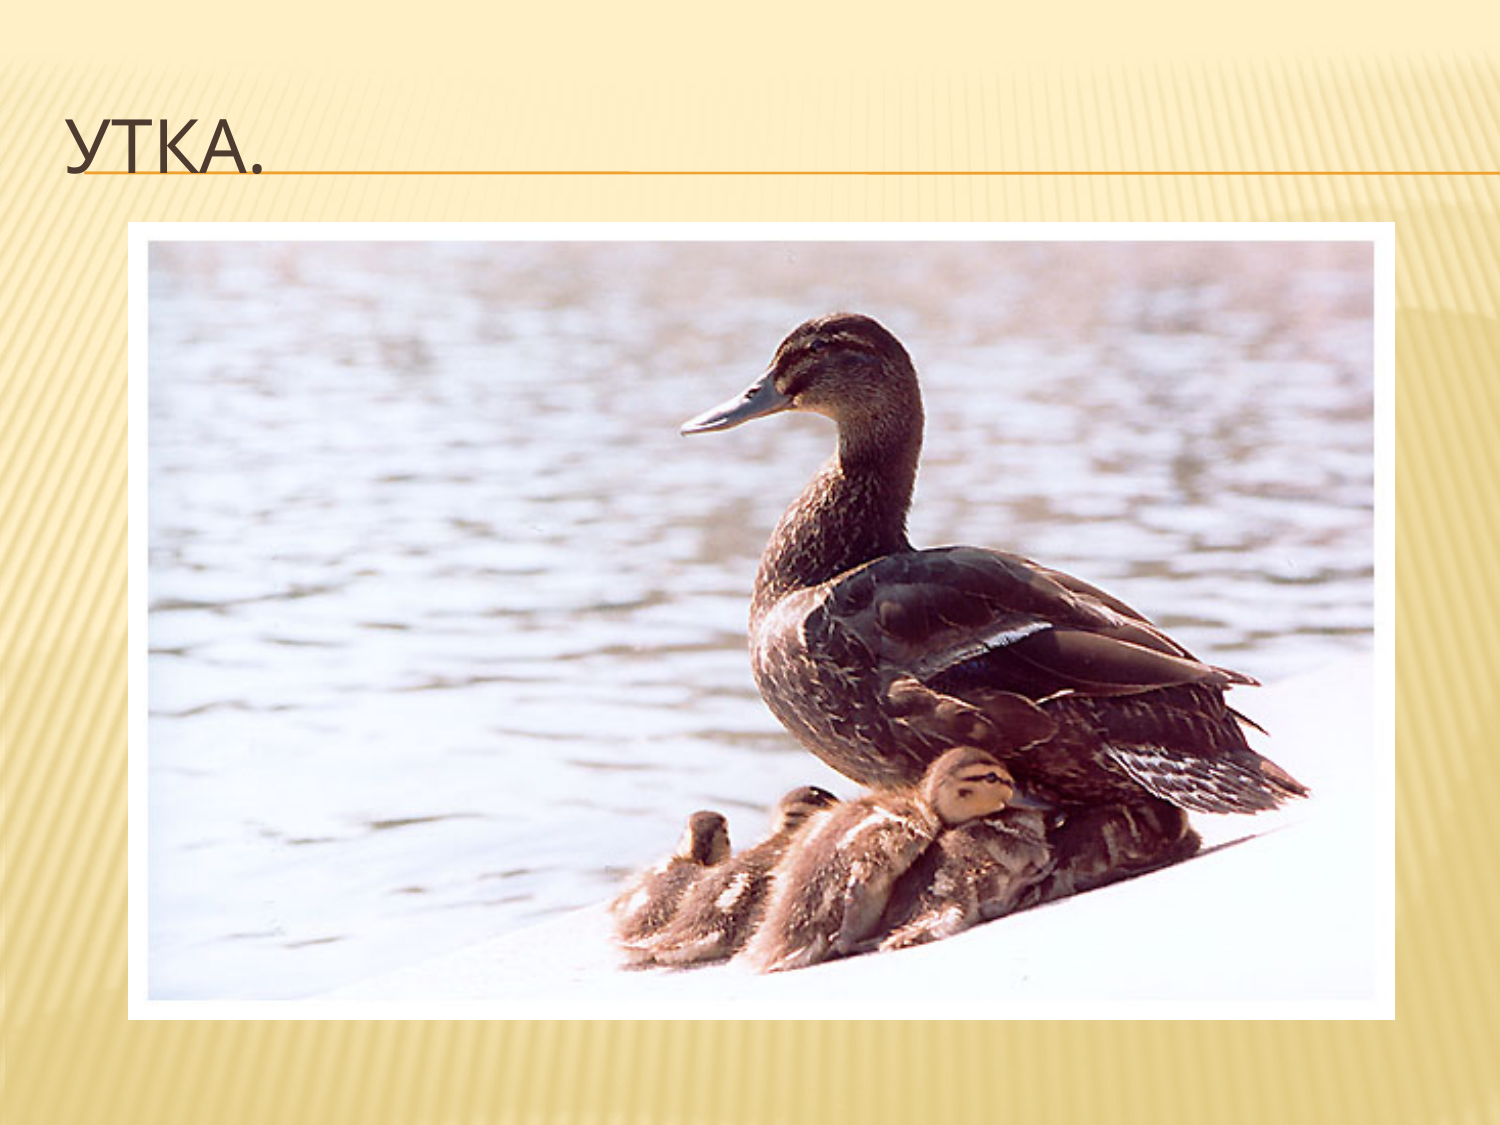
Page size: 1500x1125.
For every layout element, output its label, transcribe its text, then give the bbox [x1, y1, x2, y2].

picture [128, 222, 1395, 1020]
title Утка. [50, 75, 1475, 213]
